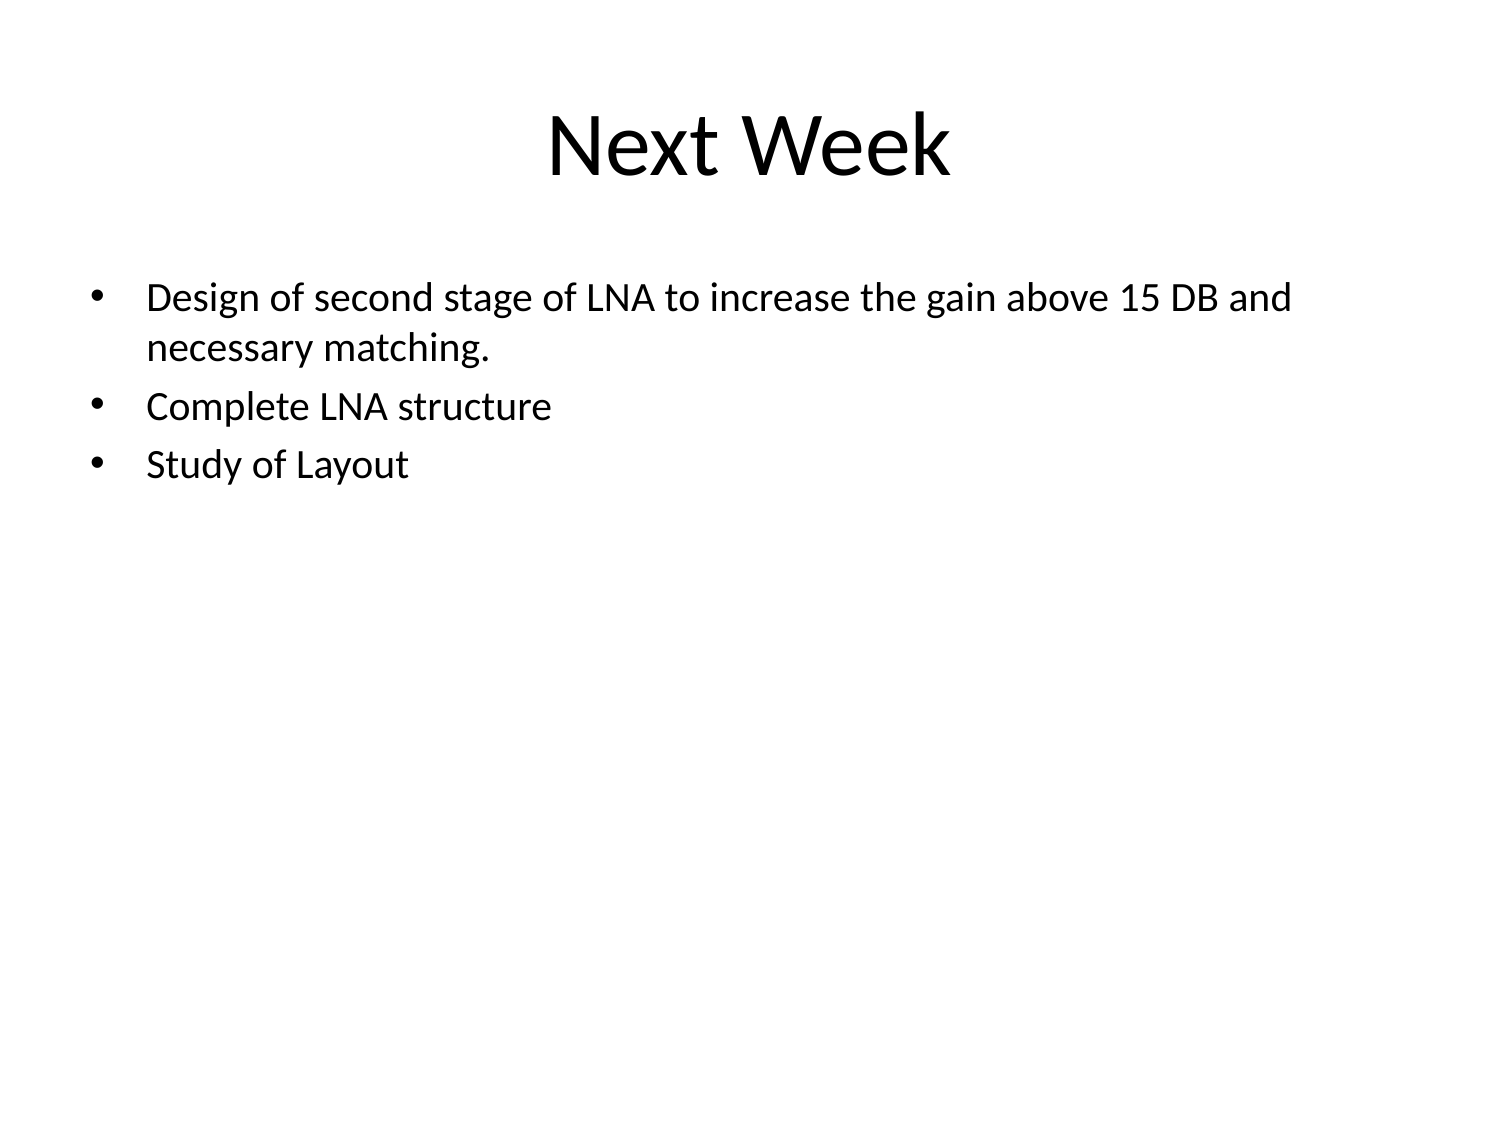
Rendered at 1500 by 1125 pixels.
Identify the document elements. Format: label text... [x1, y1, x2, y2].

title Next Week [75, 45, 1425, 233]
list Design of second stage of LNA to increase the gain above 15 DB and necessary matching. Complete LNA structure Study of Layout [75, 262, 1425, 1005]
